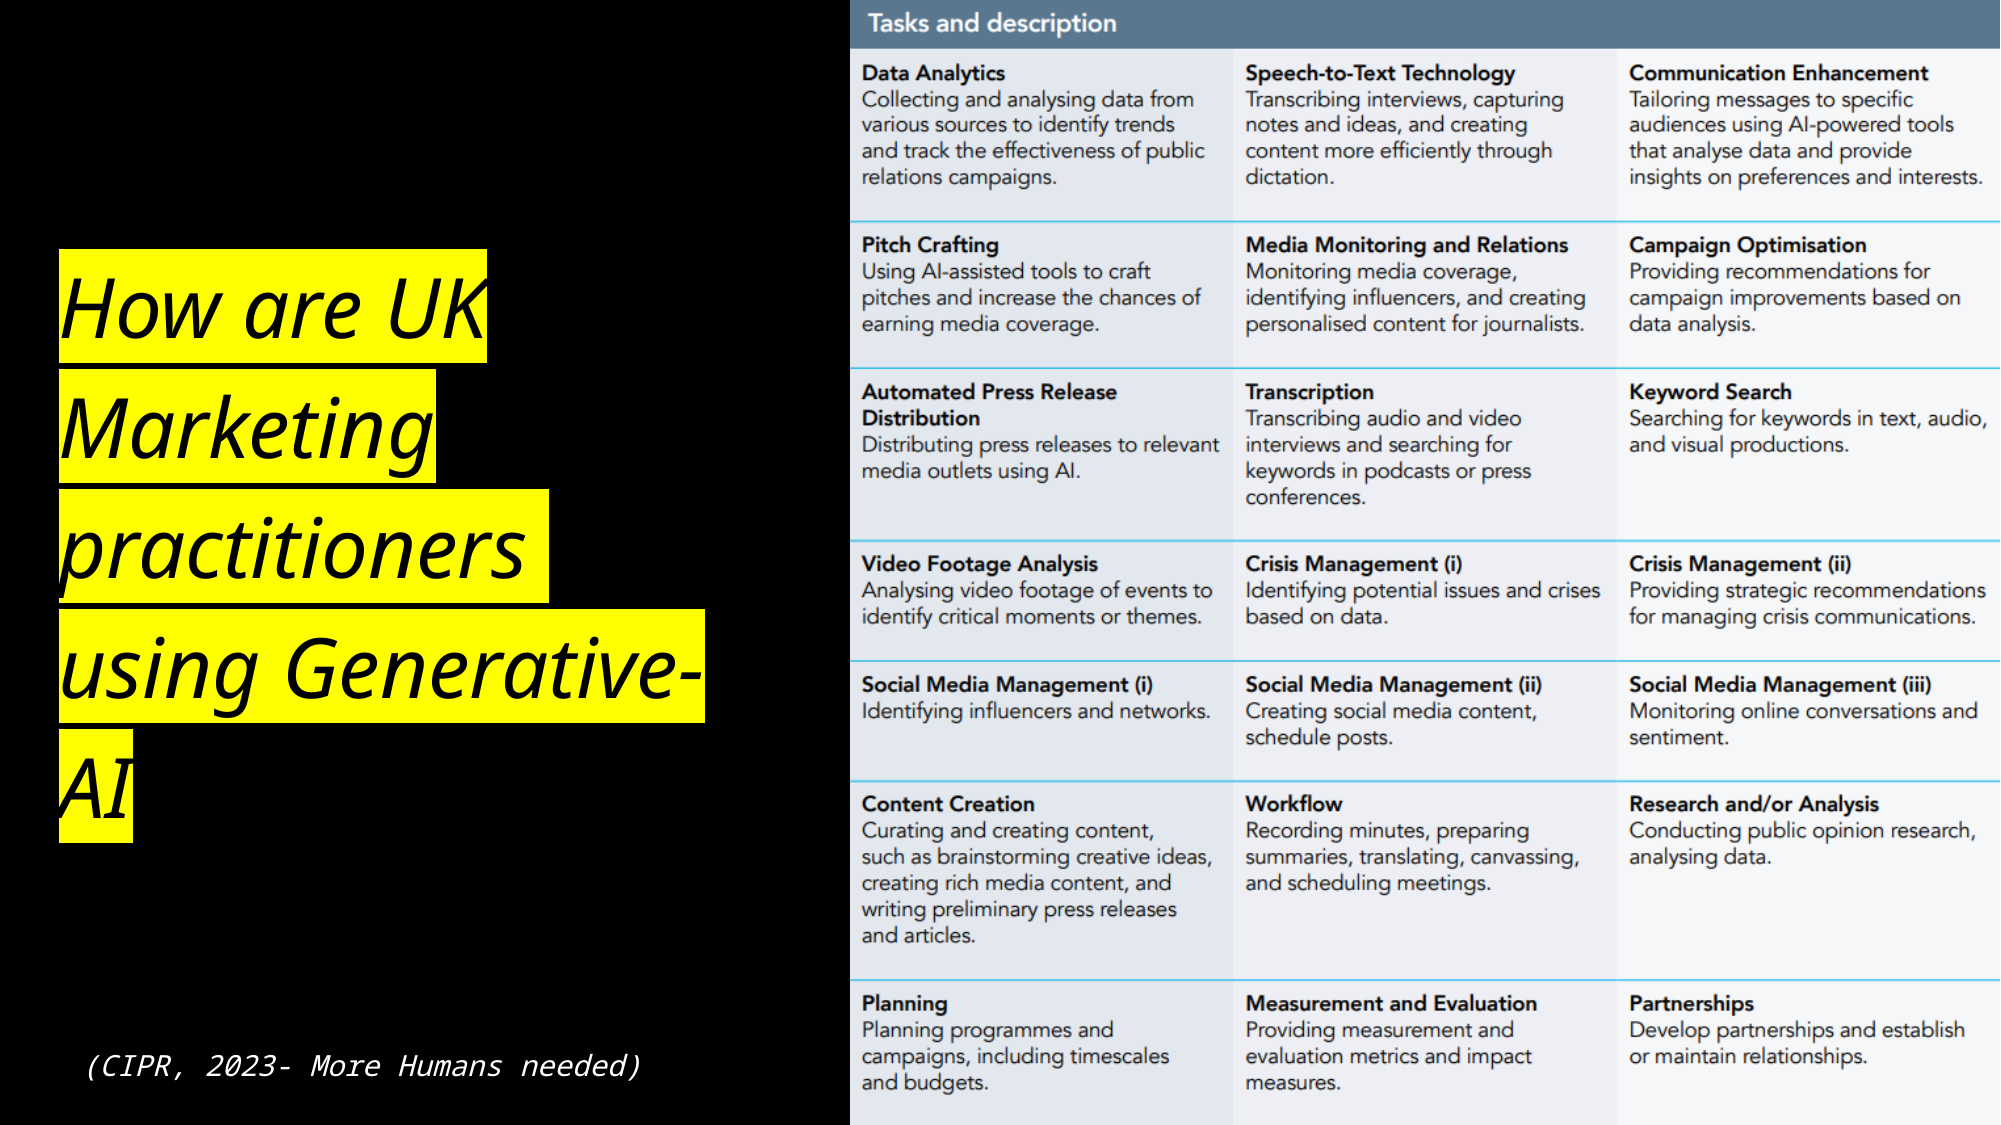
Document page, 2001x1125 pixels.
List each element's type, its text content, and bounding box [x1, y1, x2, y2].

text_box (CIPR, 2023- More Humans needed) [67, 1039, 757, 1090]
picture [850, 0, 2000, 1125]
title How are UK Marketing practitioners using Generative-AI [43, 50, 781, 1020]
